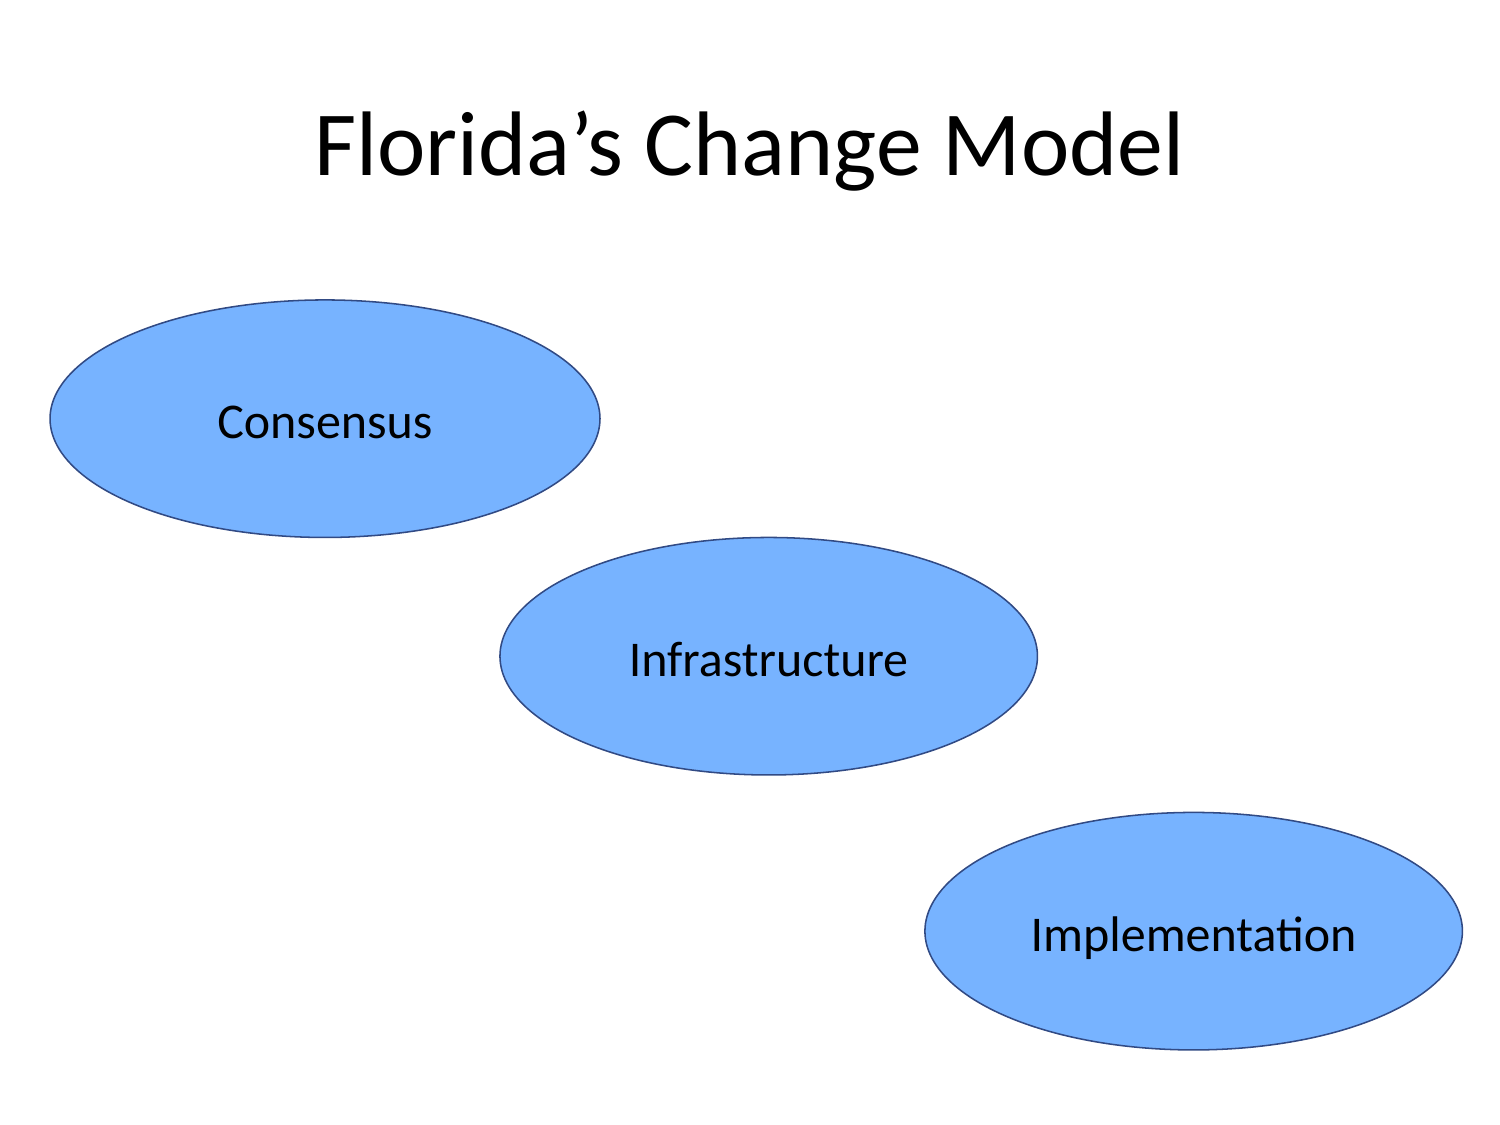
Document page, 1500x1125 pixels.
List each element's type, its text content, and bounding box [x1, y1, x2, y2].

text_box Implementation [924, 812, 1463, 1050]
title Florida’s Change Model [75, 45, 1425, 233]
text_box Consensus [50, 299, 601, 538]
text_box Infrastructure [499, 537, 1038, 775]
